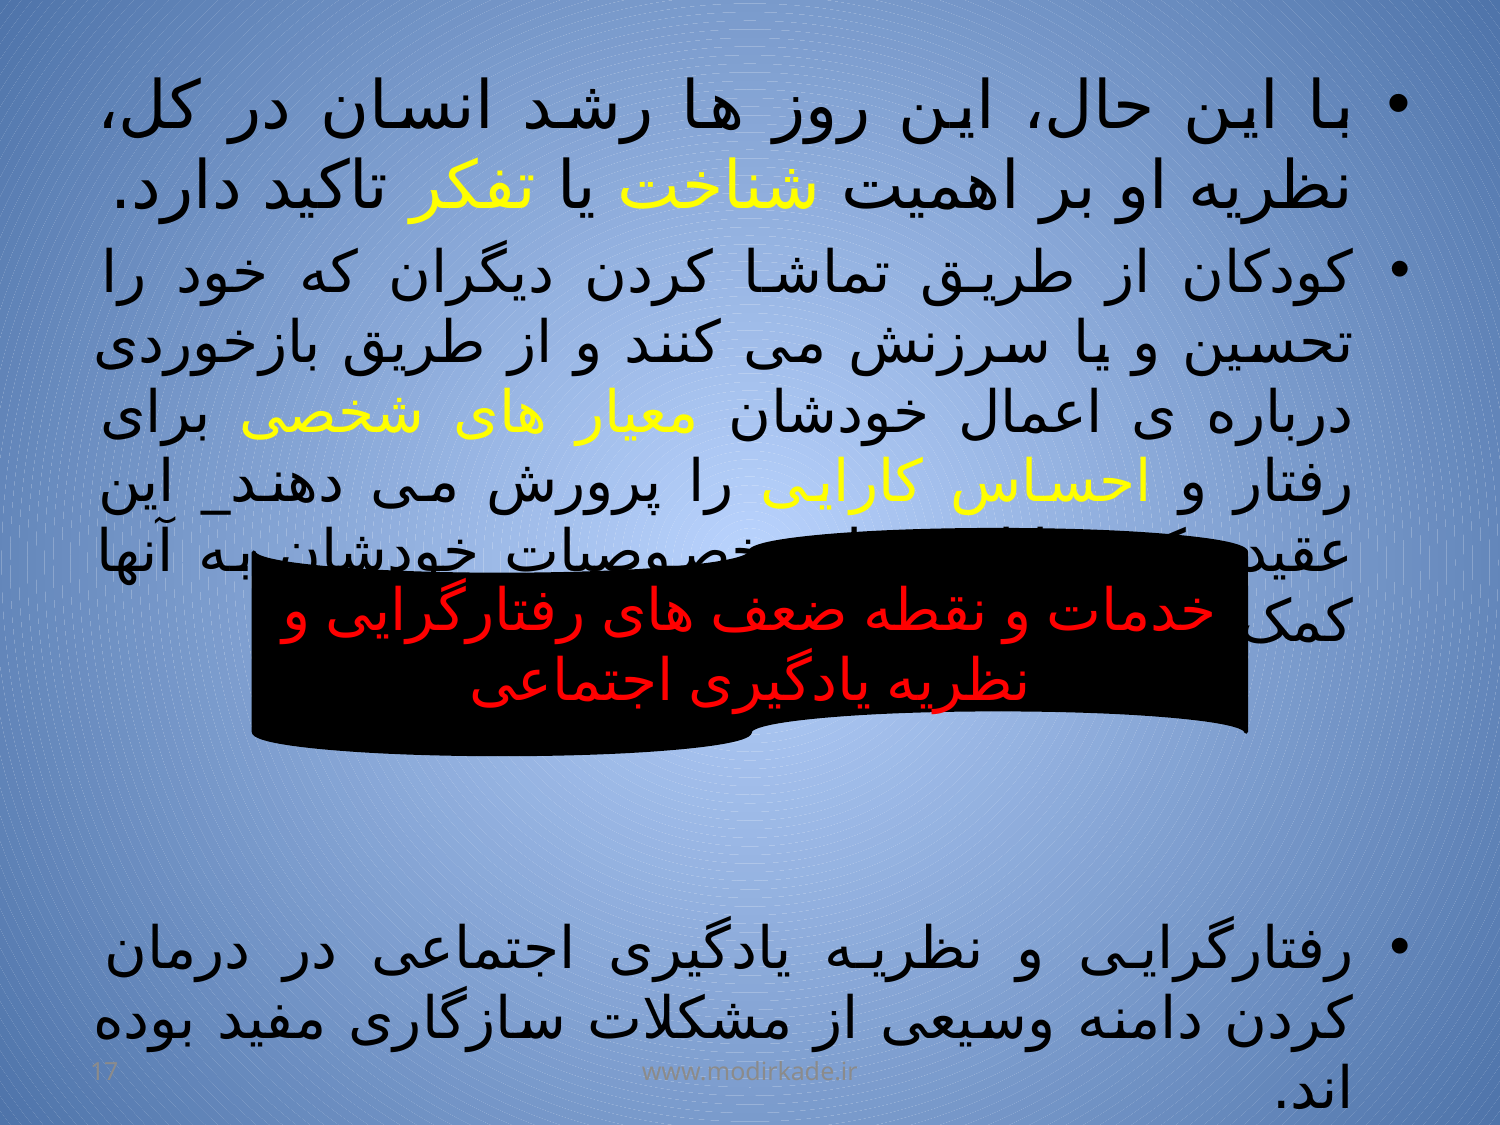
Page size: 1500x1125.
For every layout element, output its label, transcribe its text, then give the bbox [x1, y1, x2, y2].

list با این حال، این روز ها رشد انسان در کل، نظریه او بر اهمیت شناخت یا تفکر تاکید دارد. کودکان از طریق تماشا کردن دیگران که خود را تحسین و یا سرزنش می کنند و از طریق بازخوردی درباره ی اعمال خودشان معیار های شخصی برای رفتار و احساس کارایی را پرورش می دهند_ این عقیده که توانایی ها و خصوصیات خودشان به آنها کمک می کنند تا موفق شوند. رفتارگرایی و نظریه یادگیری اجتماعی در درمان کردن دامنه وسیعی از مشکلات سازگاری مفید بوده اند. [75, 54, 1425, 1005]
slide_number 17 [75, 1042, 425, 1103]
footer www.modirkade.ir [512, 1042, 988, 1103]
text_box خدمات و نقطه ضعف های رفتارگرایی و نظریه یادگیری اجتماعی [251, 527, 1249, 757]
